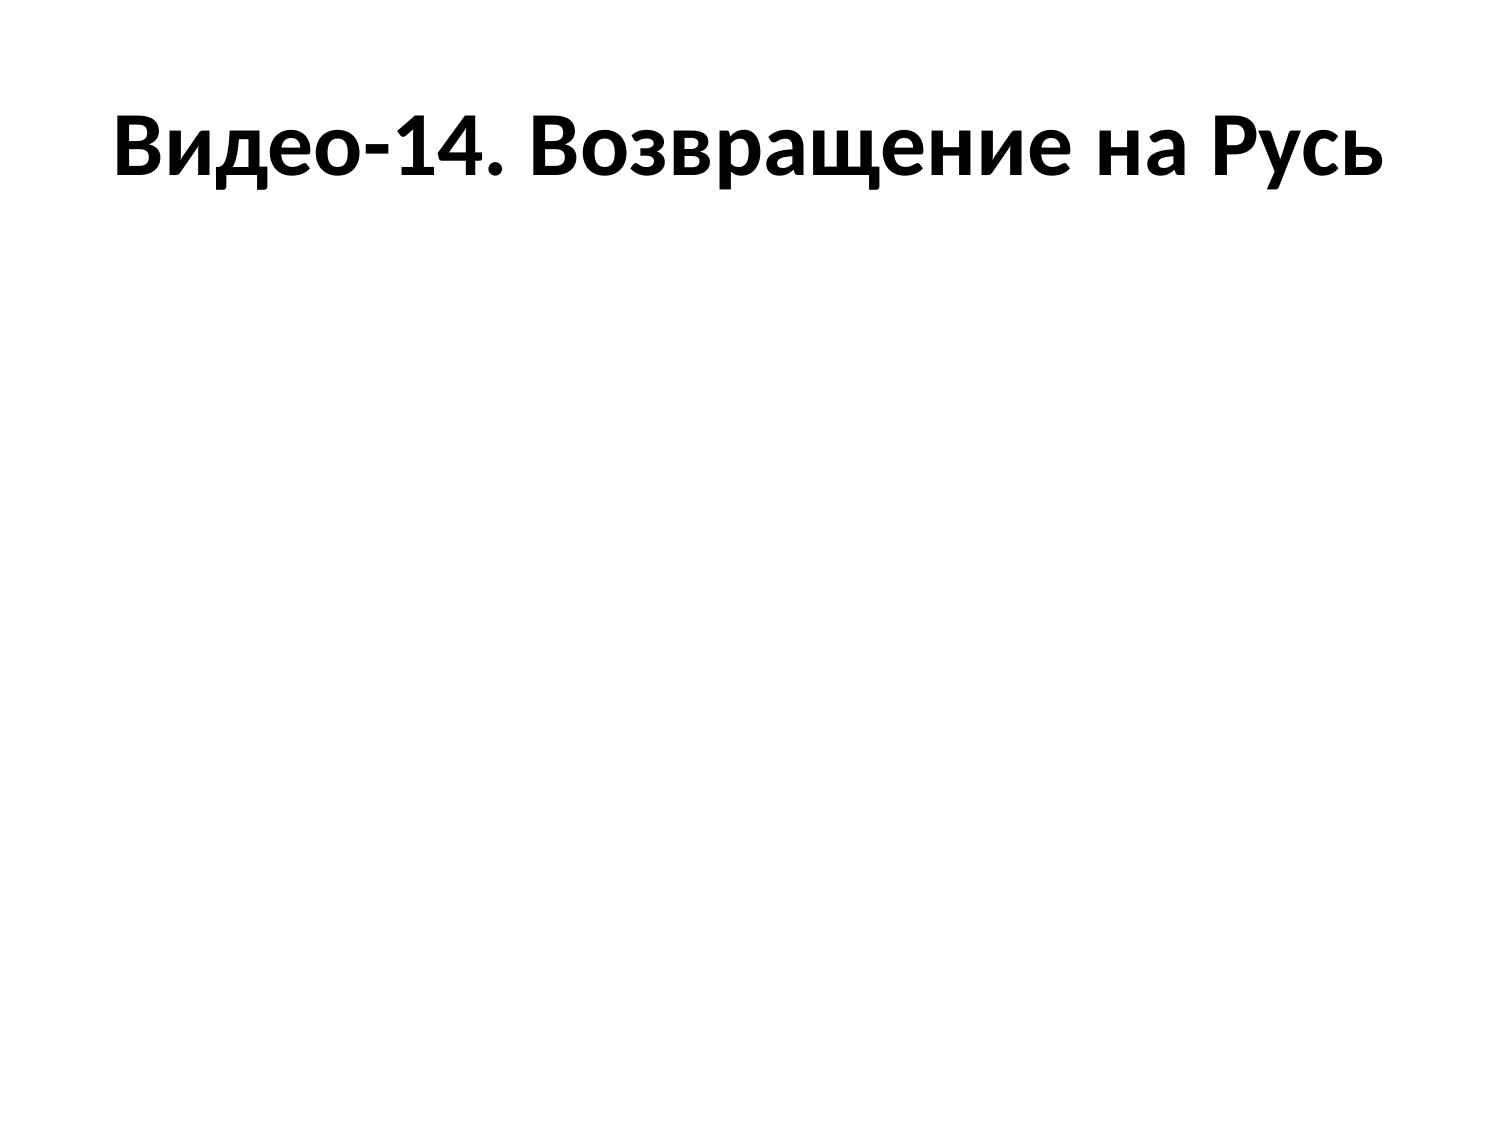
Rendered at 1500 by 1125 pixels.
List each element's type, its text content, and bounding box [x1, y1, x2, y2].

title Видео-14. Возвращение на Русь [75, 45, 1425, 233]
